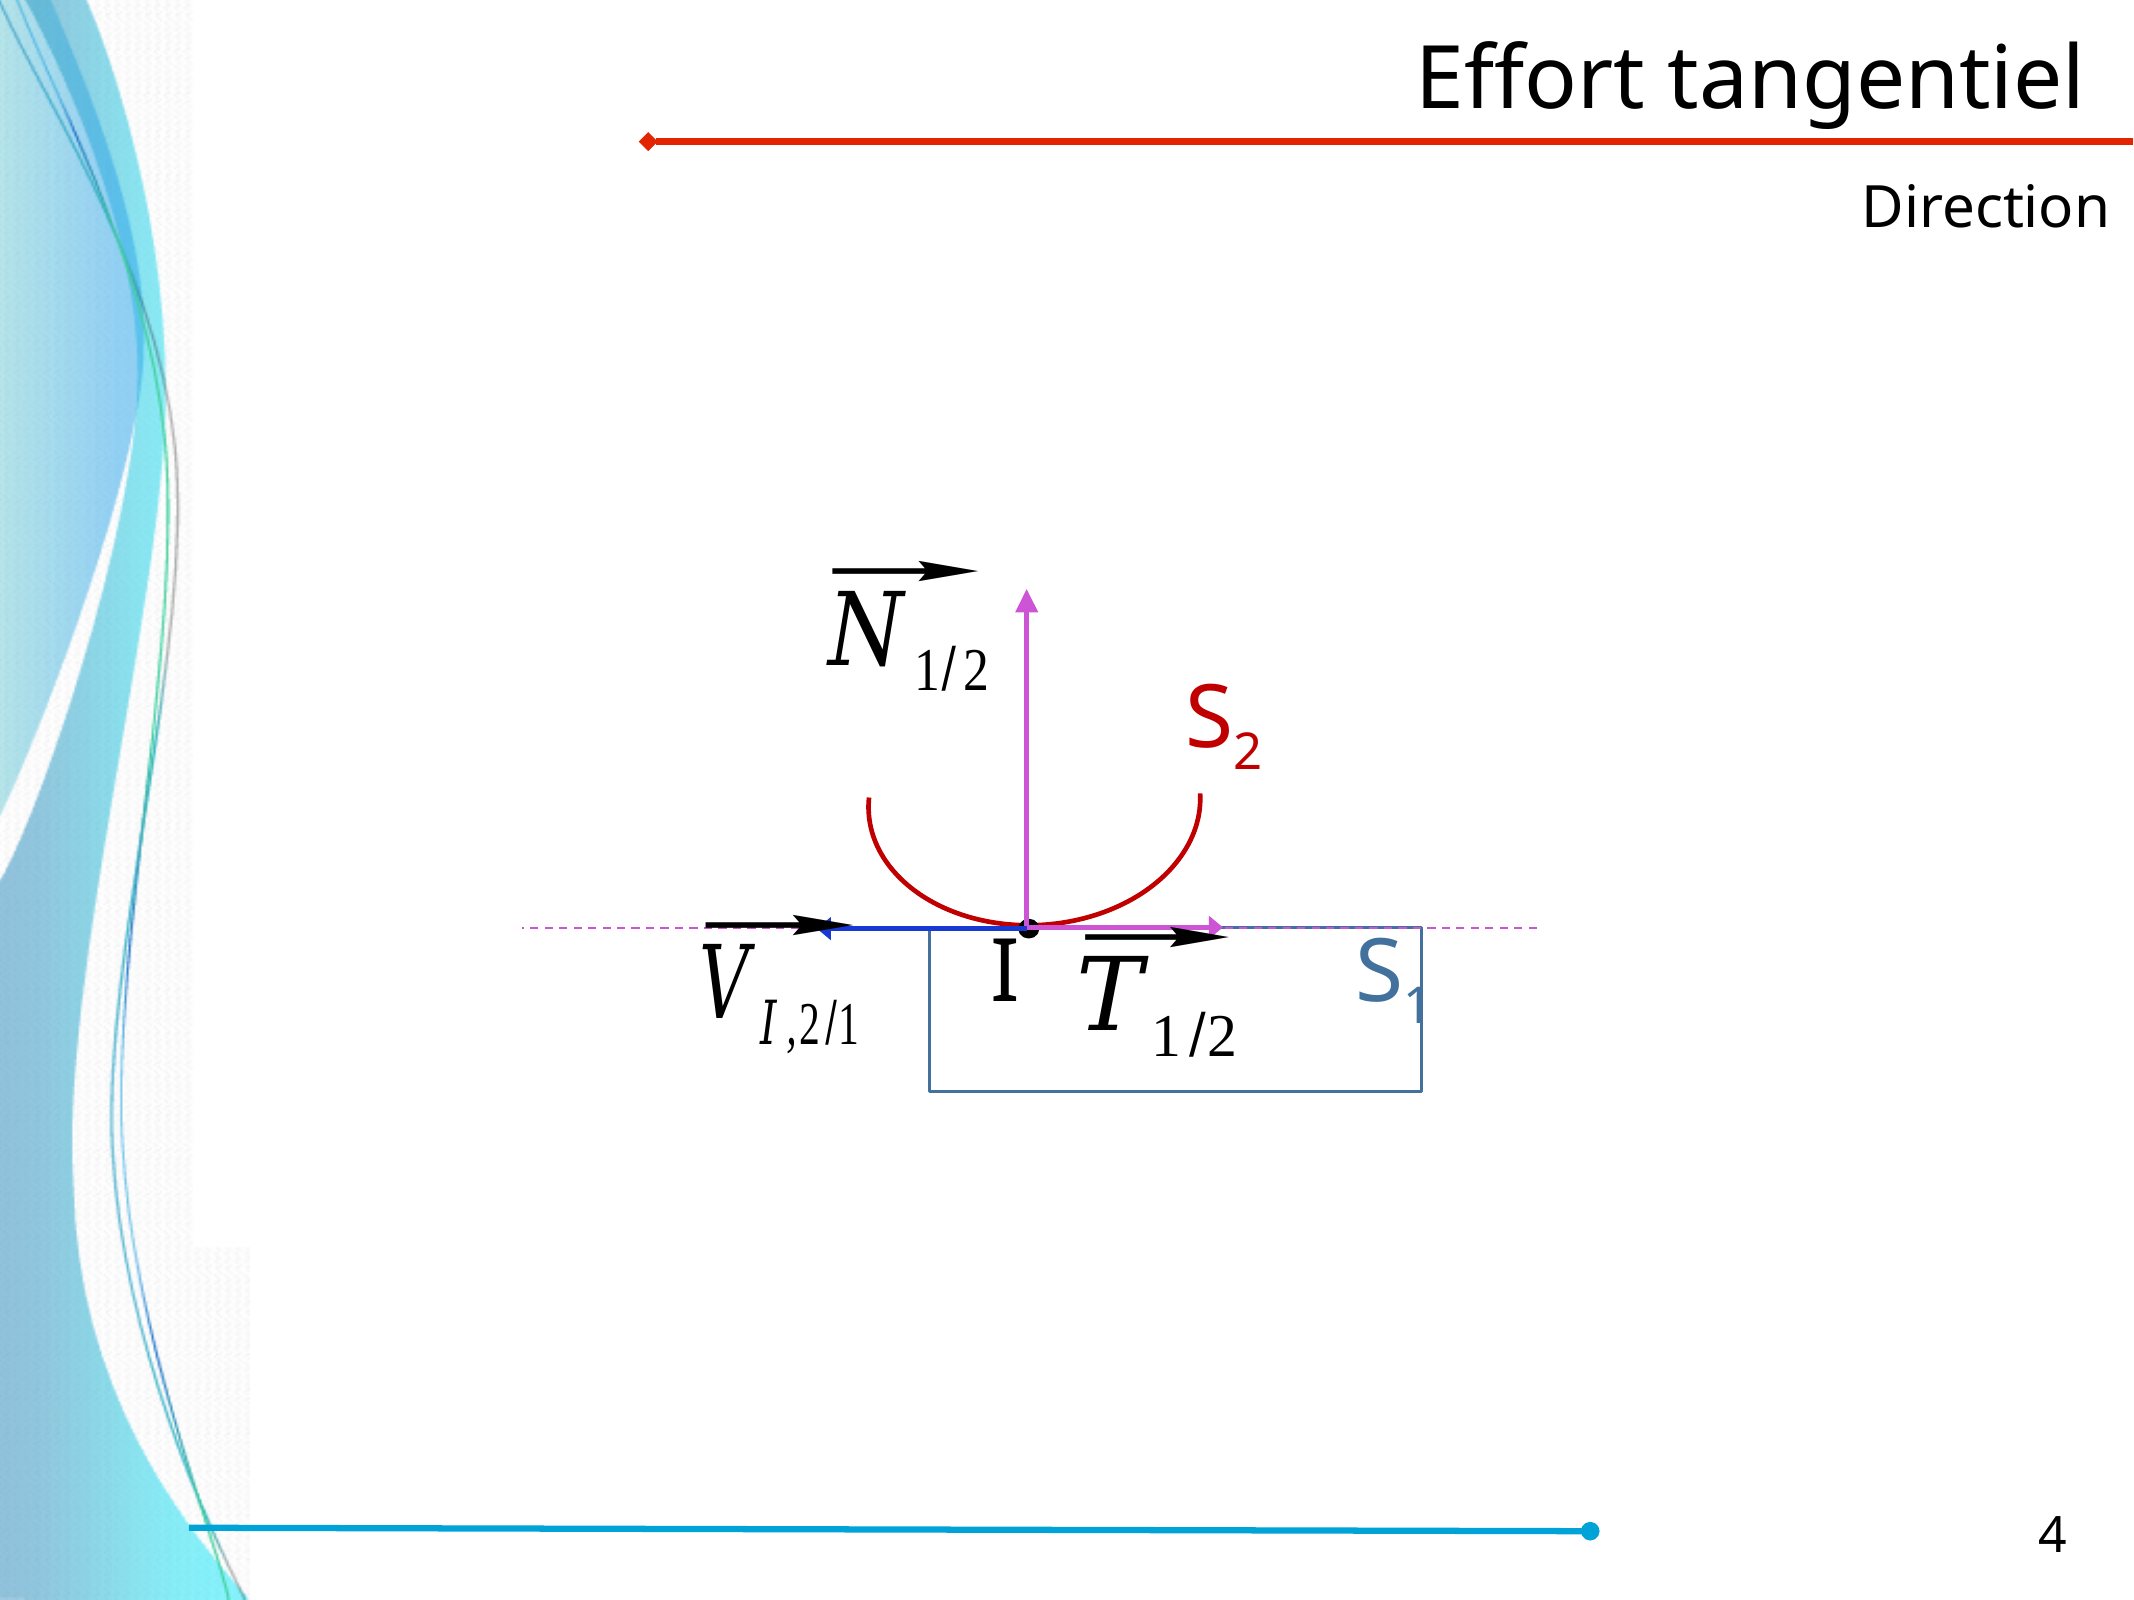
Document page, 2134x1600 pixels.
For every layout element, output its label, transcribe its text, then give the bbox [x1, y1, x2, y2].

text_box [743, 135, 2094, 223]
text_box Direction [768, 160, 2119, 248]
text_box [521, 556, 1537, 1093]
text_box Effort tangentiel [743, 13, 2094, 135]
picture [0, 0, 251, 1600]
text_box [642, 135, 743, 148]
slide_number 4 [2018, 1493, 2088, 1570]
text_box [261, 1524, 1597, 1538]
